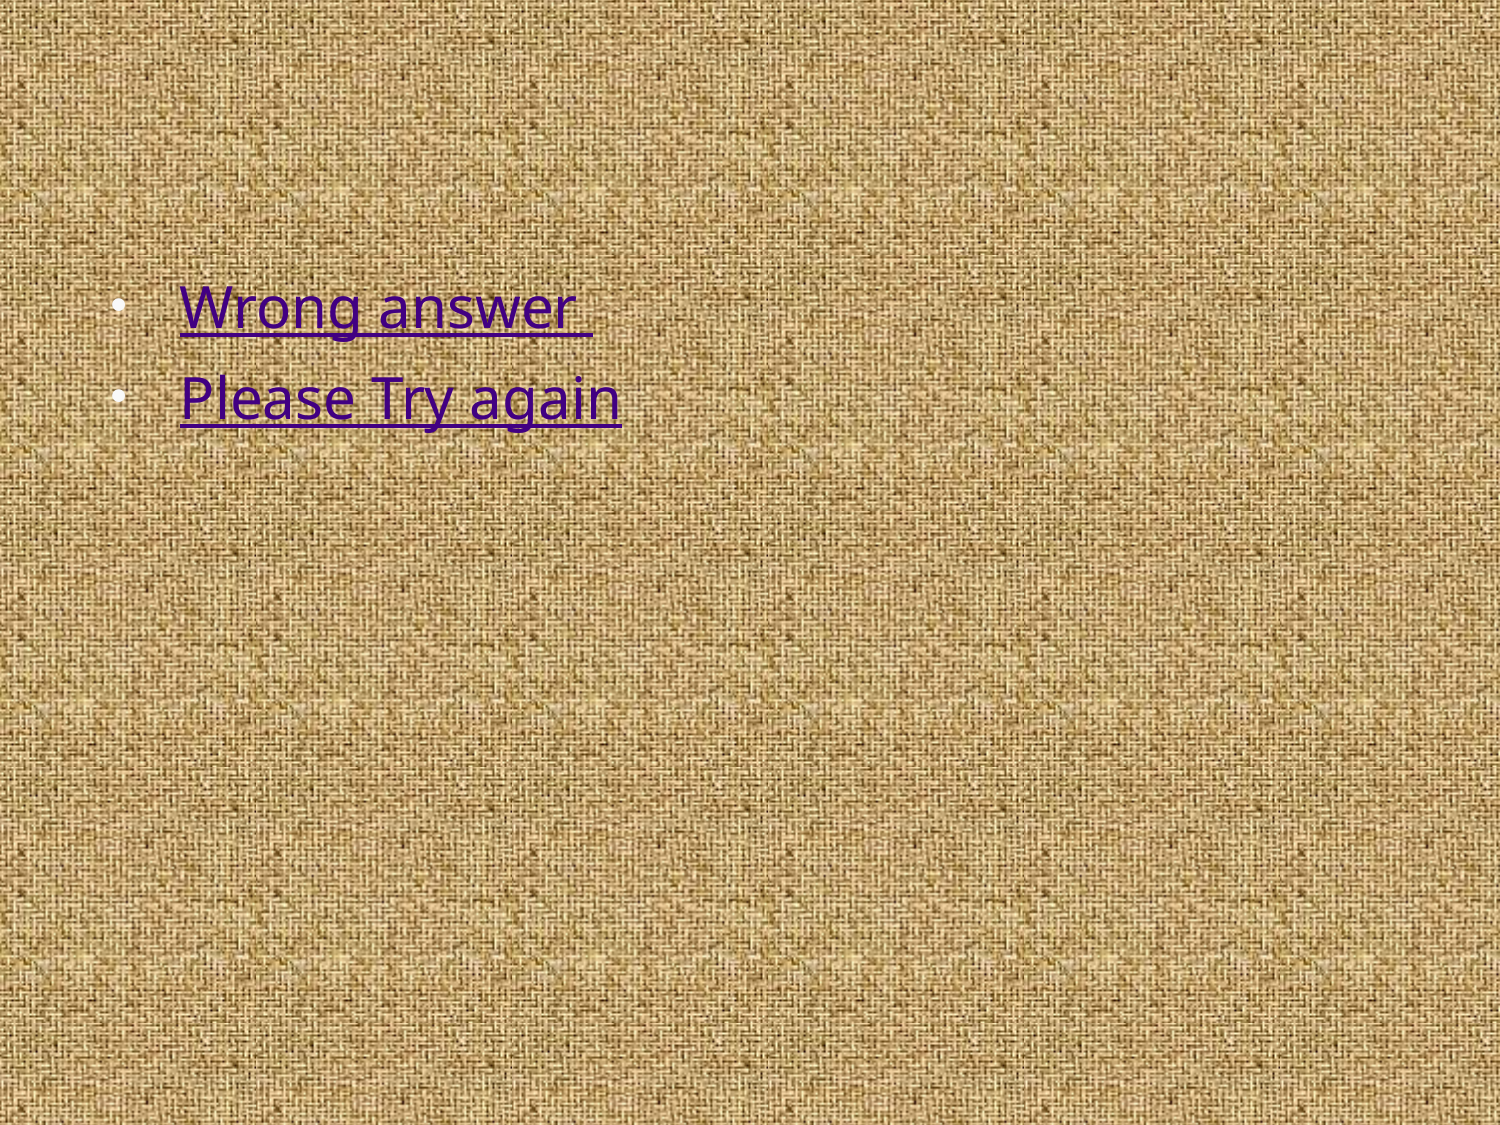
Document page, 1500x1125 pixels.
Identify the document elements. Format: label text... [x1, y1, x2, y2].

picture [0, 0, 1500, 1125]
list Wrong answer Please Try again [75, 262, 1425, 1035]
